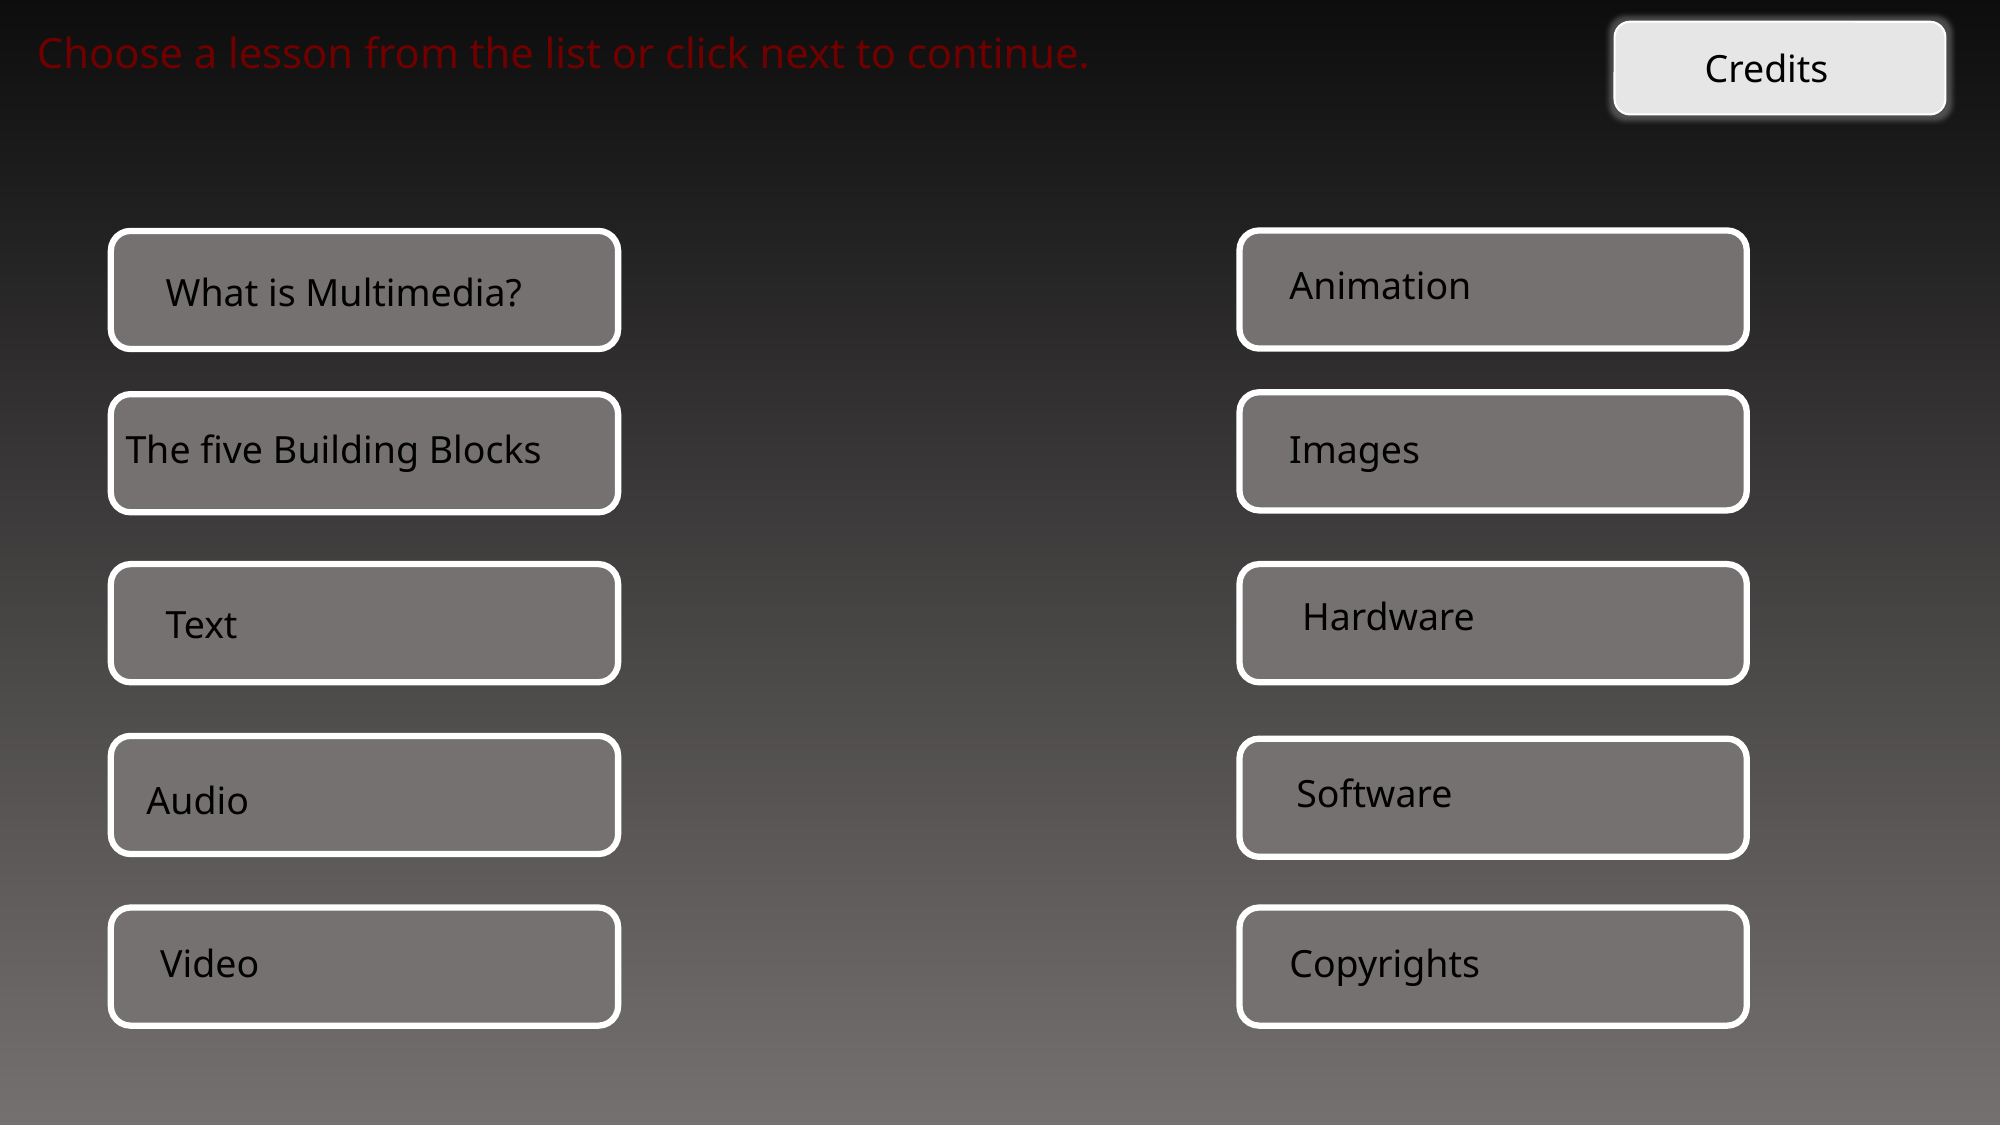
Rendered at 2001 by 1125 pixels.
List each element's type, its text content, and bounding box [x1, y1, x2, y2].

text_box [109, 563, 620, 684]
text_box Video [145, 932, 573, 993]
text_box Credits [1689, 37, 1966, 98]
text_box [1238, 563, 1748, 684]
text_box Hardware [1287, 585, 1690, 646]
text_box [1238, 906, 1748, 1027]
text_box [109, 393, 620, 514]
text_box Copyrights [1274, 932, 1735, 993]
text_box [1238, 391, 1748, 512]
text_box Images [1274, 419, 1700, 479]
text_box [1613, 20, 1947, 116]
text_box [1238, 737, 1748, 858]
text_box Software [1281, 762, 1700, 823]
text_box Animation [1274, 254, 1735, 315]
text_box The five Building Blocks [110, 419, 701, 479]
list Choose a lesson from the list or click next to continue. [21, 25, 1747, 171]
text_box [109, 734, 620, 856]
text_box What is Multimedia? [150, 261, 633, 322]
text_box [1238, 229, 1748, 350]
text_box Audio [131, 769, 576, 830]
text_box [109, 906, 620, 1027]
text_box [109, 229, 620, 351]
text_box Text [150, 593, 584, 654]
